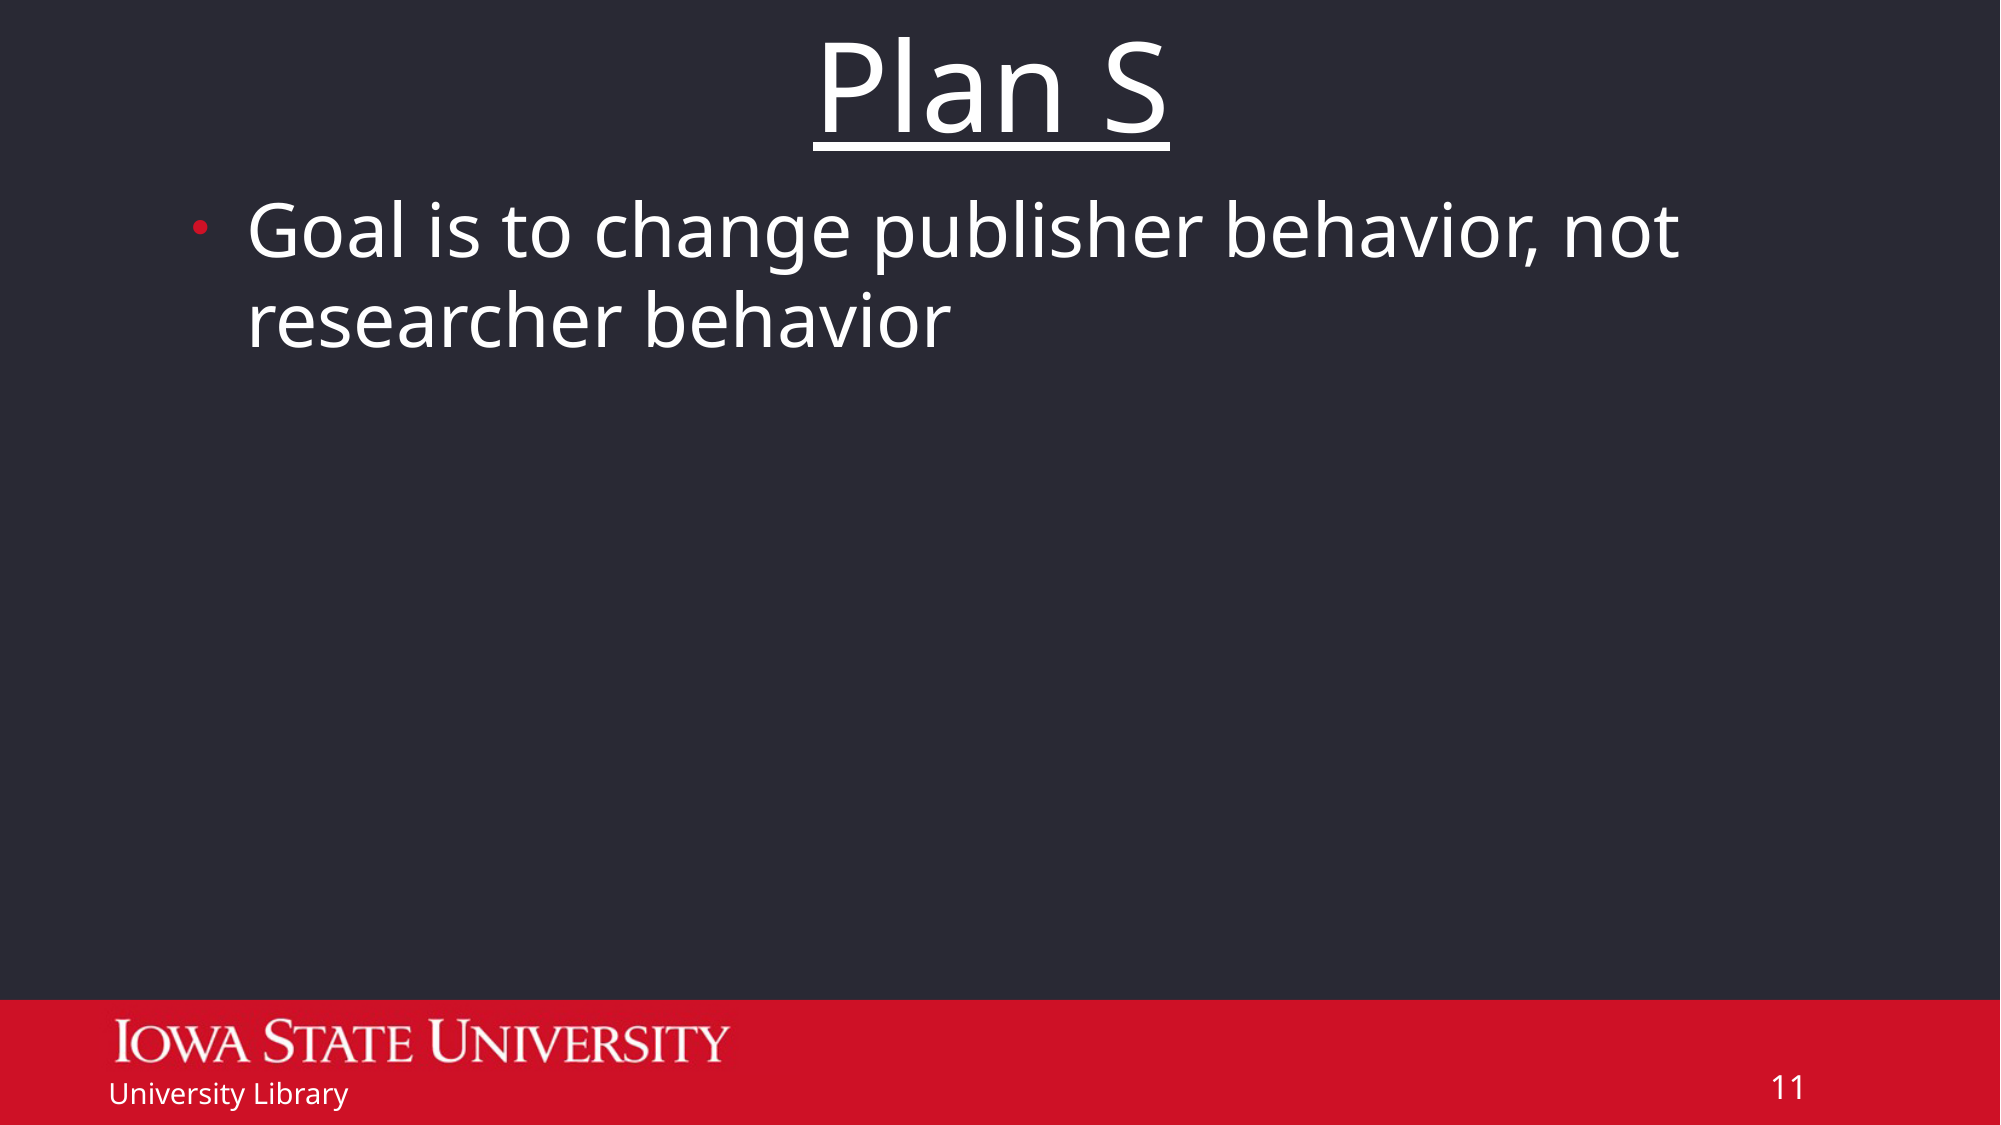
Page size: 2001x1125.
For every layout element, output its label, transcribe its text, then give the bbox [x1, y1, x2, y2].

picture [99, 1002, 801, 1091]
list Goal is to change publisher behavior, not researcher behavior [174, 174, 1792, 1004]
text_box Plan S [798, 0, 1185, 165]
